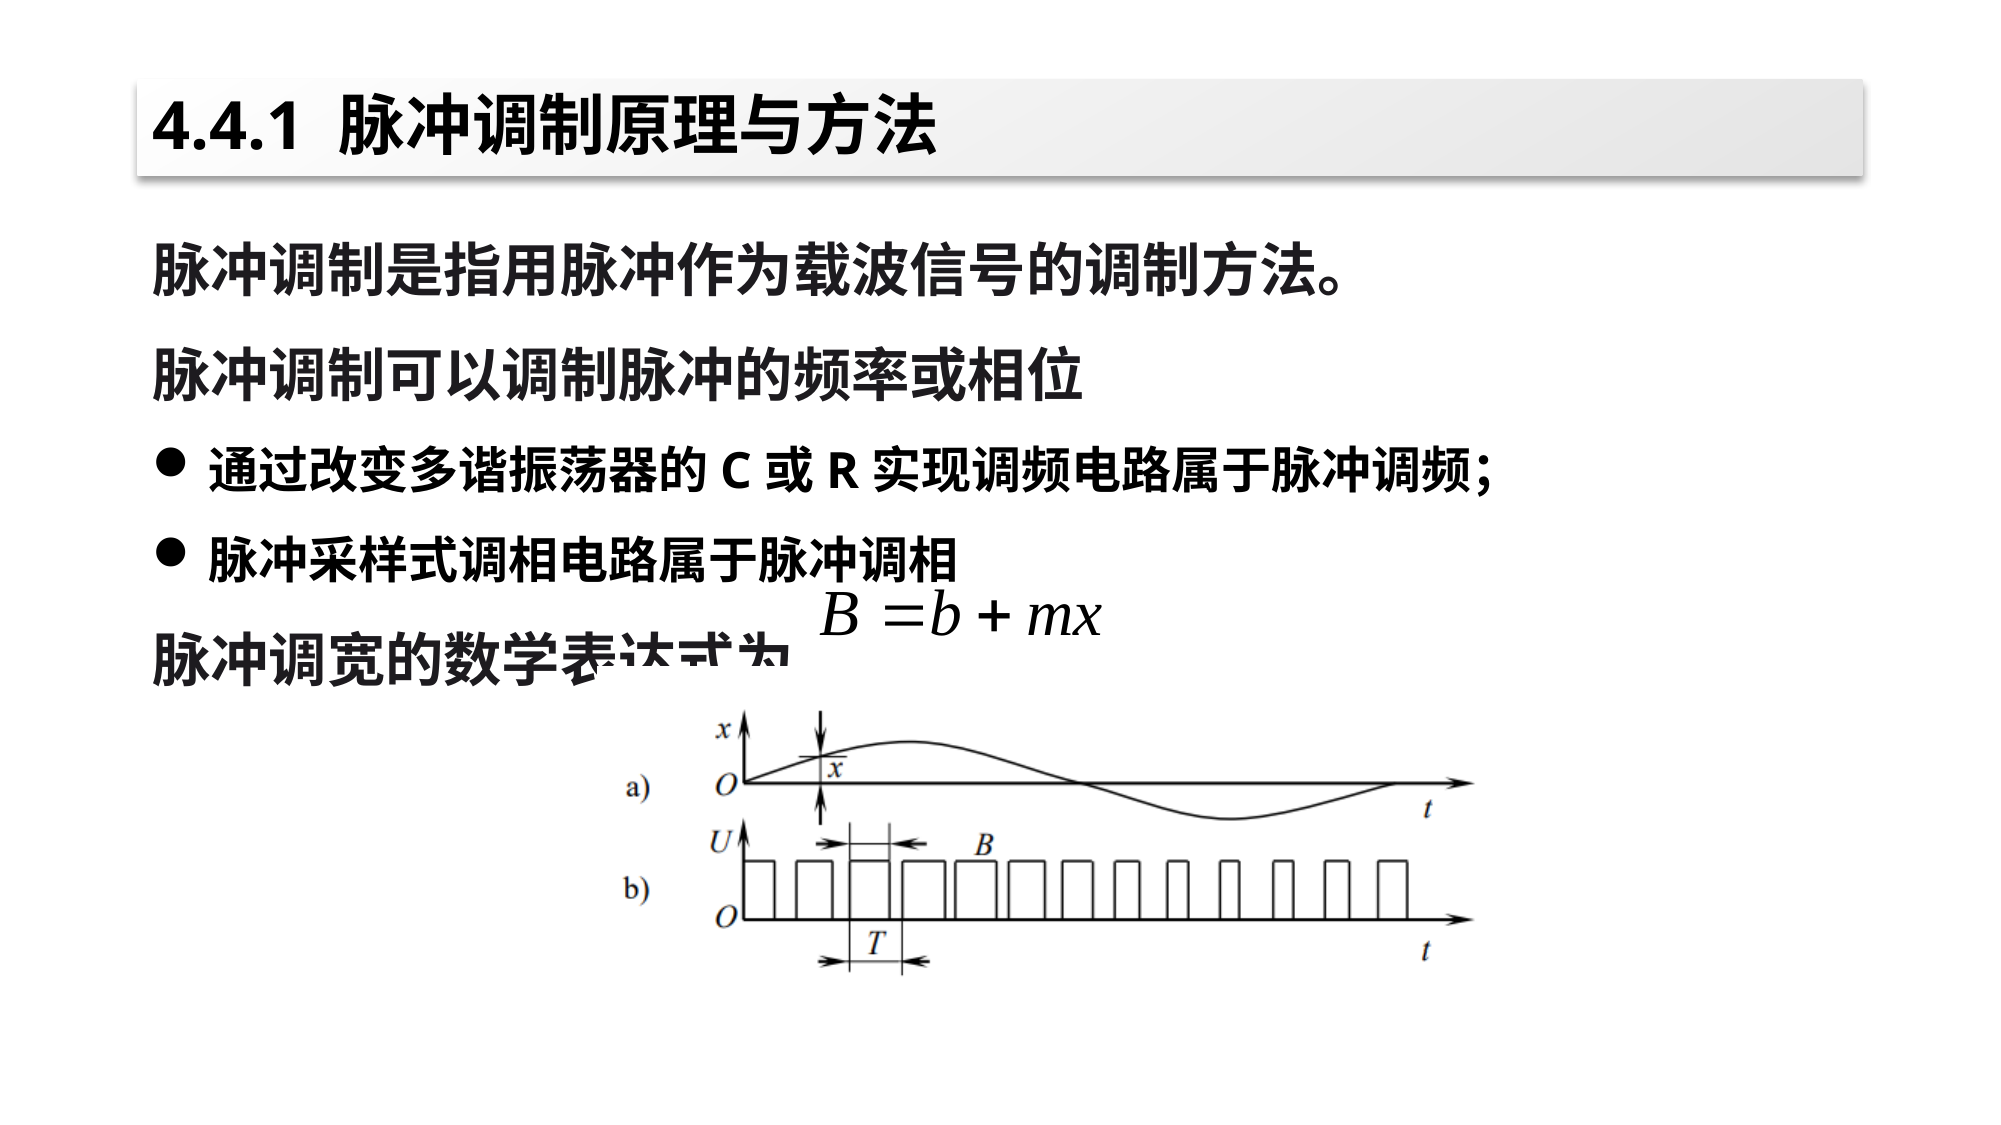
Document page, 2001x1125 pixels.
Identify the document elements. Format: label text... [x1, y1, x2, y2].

list 脉冲调制是指用脉冲作为载波信号的调制方法。 脉冲调制可以调制脉冲的频率或相位 通过改变多谐振荡器的C或R实现调频电路属于脉冲调频； 脉冲采样式调相电路属于脉冲调相 脉冲调宽的数学表达式为 [137, 191, 1863, 1014]
title 4.4.1 脉冲调制原理与方法 [137, 79, 1863, 176]
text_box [807, 574, 1114, 652]
picture [597, 666, 1493, 983]
